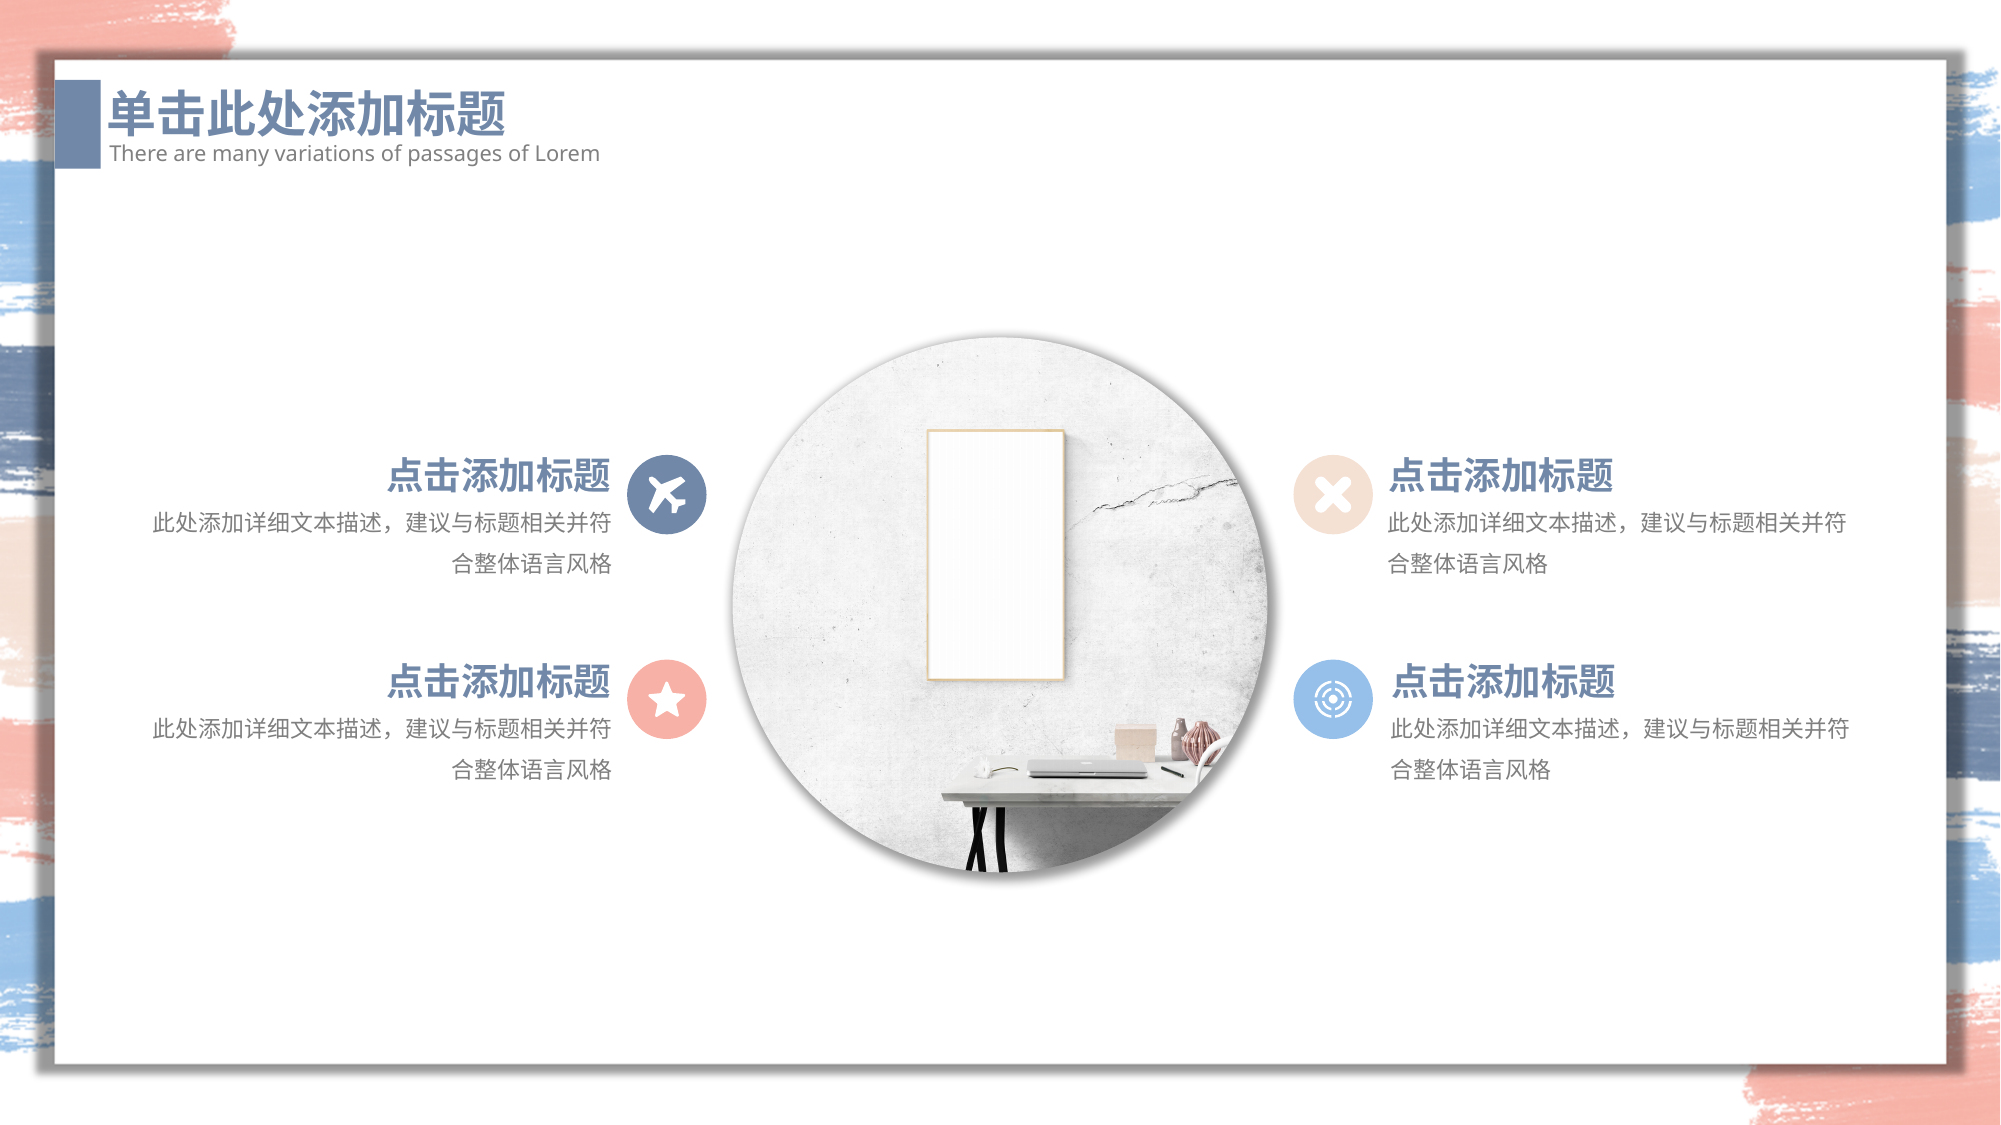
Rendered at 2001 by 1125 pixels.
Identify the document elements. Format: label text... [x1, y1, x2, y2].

text_box [1313, 679, 1354, 720]
text_box 此处添加详细文本描述，建议与标题相关并符合整体语言风格 [118, 693, 628, 791]
text_box [1314, 475, 1353, 514]
text_box [647, 475, 688, 515]
text_box 此处添加详细文本描述，建议与标题相关并符合整体语言风格 [118, 487, 628, 585]
text_box [731, 336, 1269, 874]
text_box [1292, 658, 1374, 741]
picture [0, 0, 2001, 1125]
text_box 此处添加详细文本描述，建议与标题相关并符合整体语言风格 [1372, 487, 1882, 585]
text_box 点击添加标题 [370, 444, 626, 487]
text_box 点击添加标题 [1373, 444, 1629, 487]
text_box [1292, 453, 1373, 536]
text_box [54, 74, 746, 174]
text_box [647, 680, 687, 718]
text_box 此处添加详细文本描述，建议与标题相关并符合整体语言风格 [1375, 693, 1885, 791]
text_box 点击添加标题 [370, 650, 626, 693]
text_box [626, 453, 708, 536]
text_box 点击添加标题 [1376, 650, 1632, 693]
text_box [626, 658, 708, 741]
